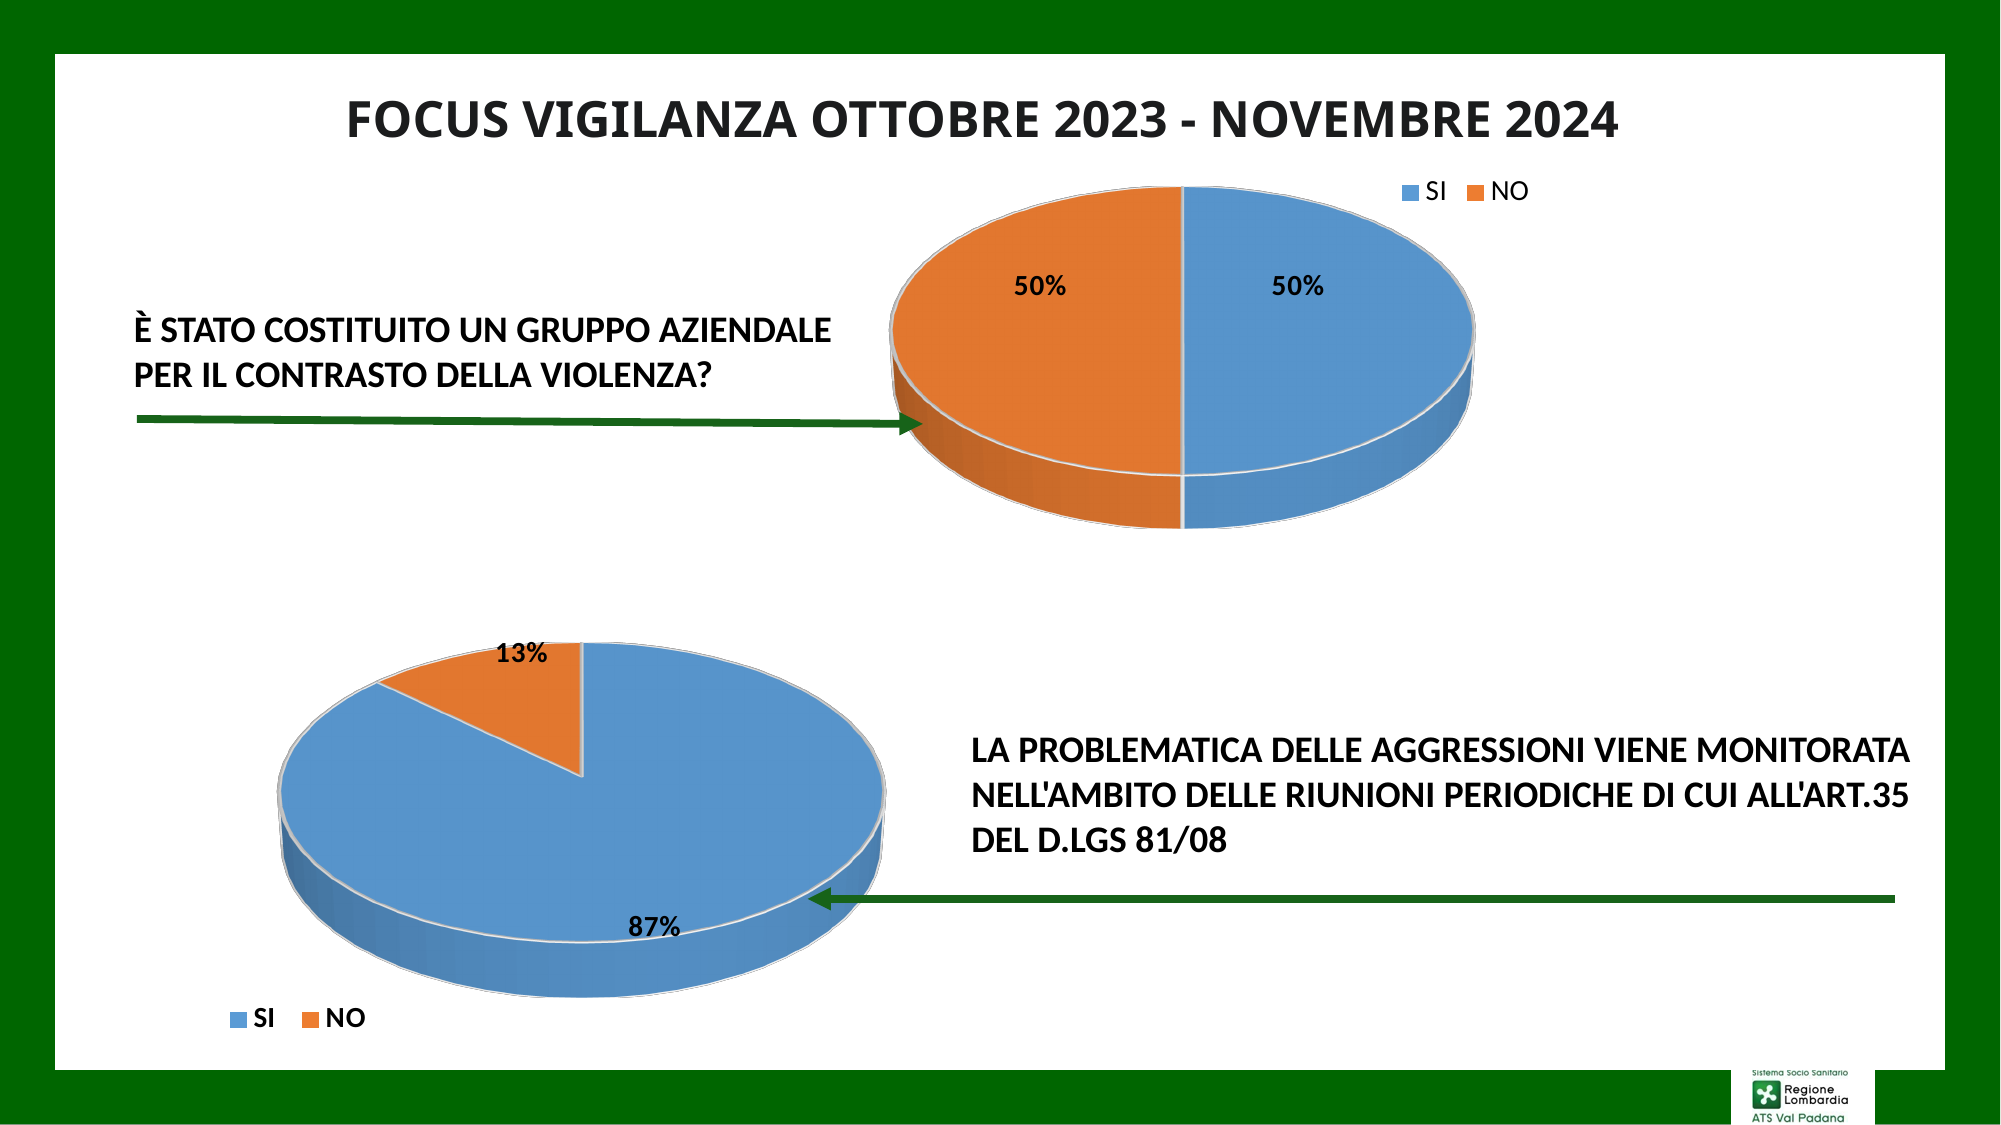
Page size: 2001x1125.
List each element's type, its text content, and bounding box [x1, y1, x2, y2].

text_box È STATO COSTITUITO UN GRUPPO AZIENDALE PER IL CONTRASTO DELLA VIOLENZA? [118, 297, 807, 403]
chart [206, 158, 1558, 1059]
text_box FOCUS VIGILANZA OTTOBRE 2023 - NOVEMBRE 2024 [172, 80, 1792, 156]
text_box LA PROBLEMATICA DELLE AGGRESSIONI VIENE MONITORATA NELL'AMBITO DELLE RIUNIONI PERIODICHE DI CUI ALL'ART.35 DEL D.LGS 81/08 [957, 718, 1957, 868]
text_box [136, 418, 923, 424]
picture [0, 0, 2001, 1125]
